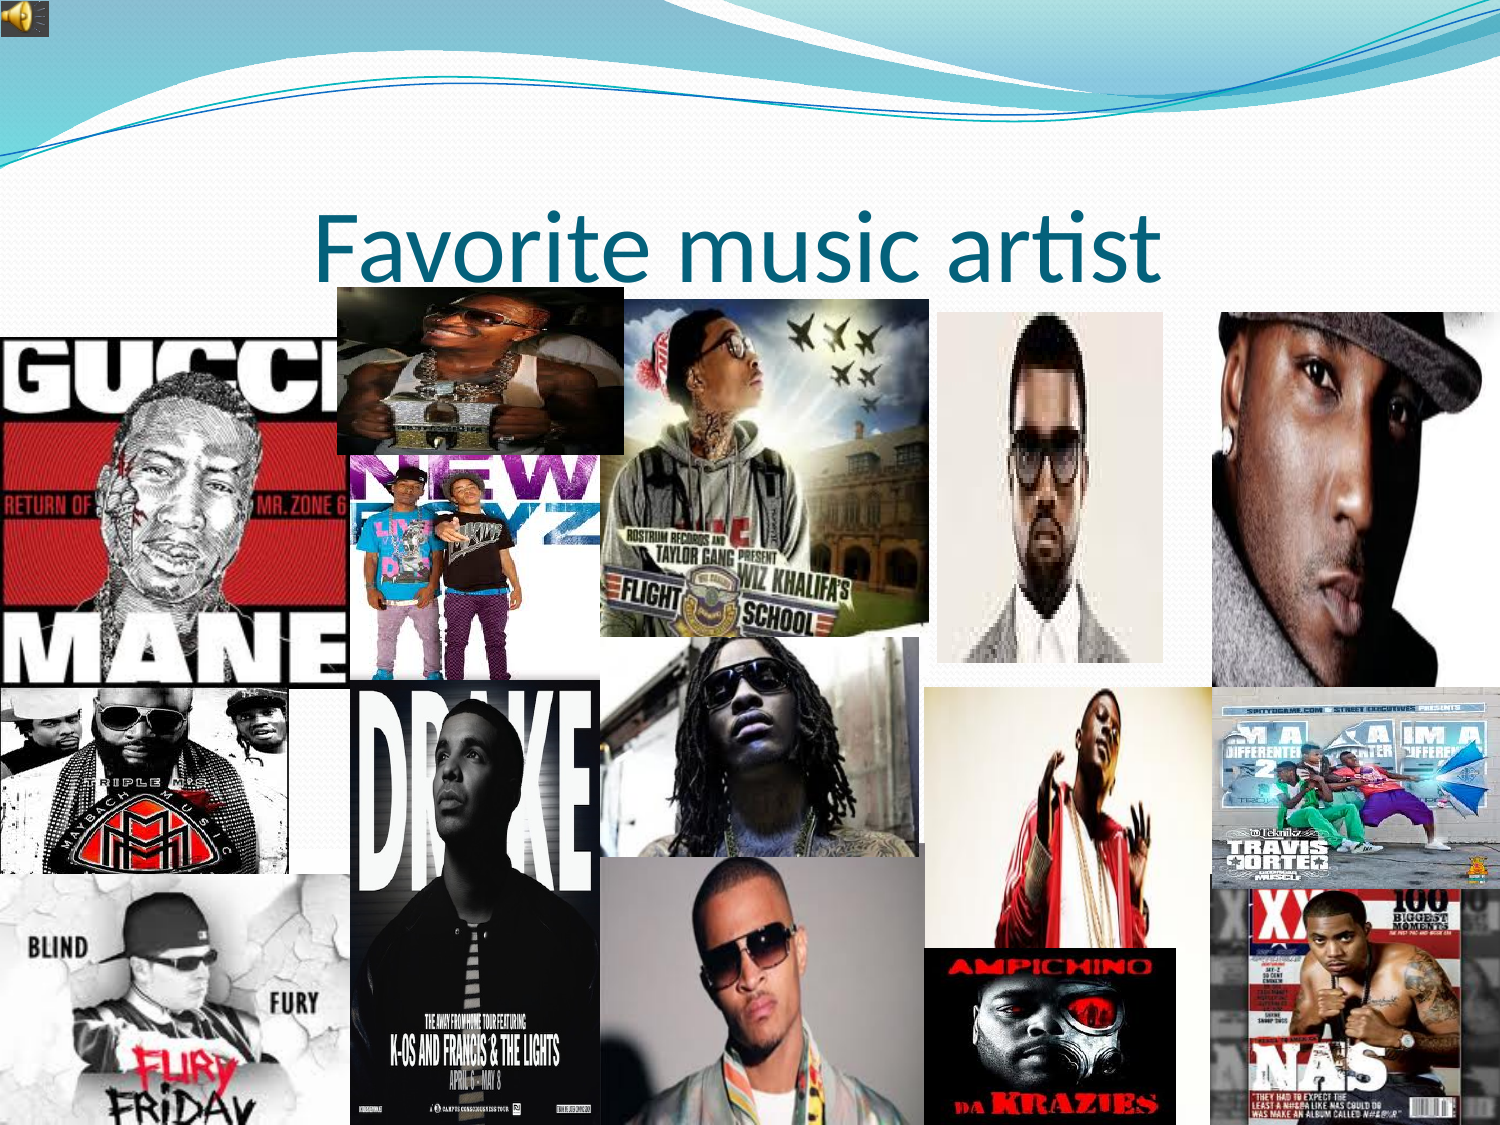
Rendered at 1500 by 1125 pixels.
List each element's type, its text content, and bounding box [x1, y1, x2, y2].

picture [599, 687, 1207, 1125]
picture [0, 0, 51, 38]
picture [1210, 896, 1500, 1125]
picture [337, 287, 624, 455]
title Favorite music artist [75, 115, 1425, 303]
picture [349, 299, 929, 857]
picture [0, 687, 594, 1125]
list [0, 337, 342, 690]
picture [937, 312, 1163, 663]
picture [1212, 312, 1500, 890]
